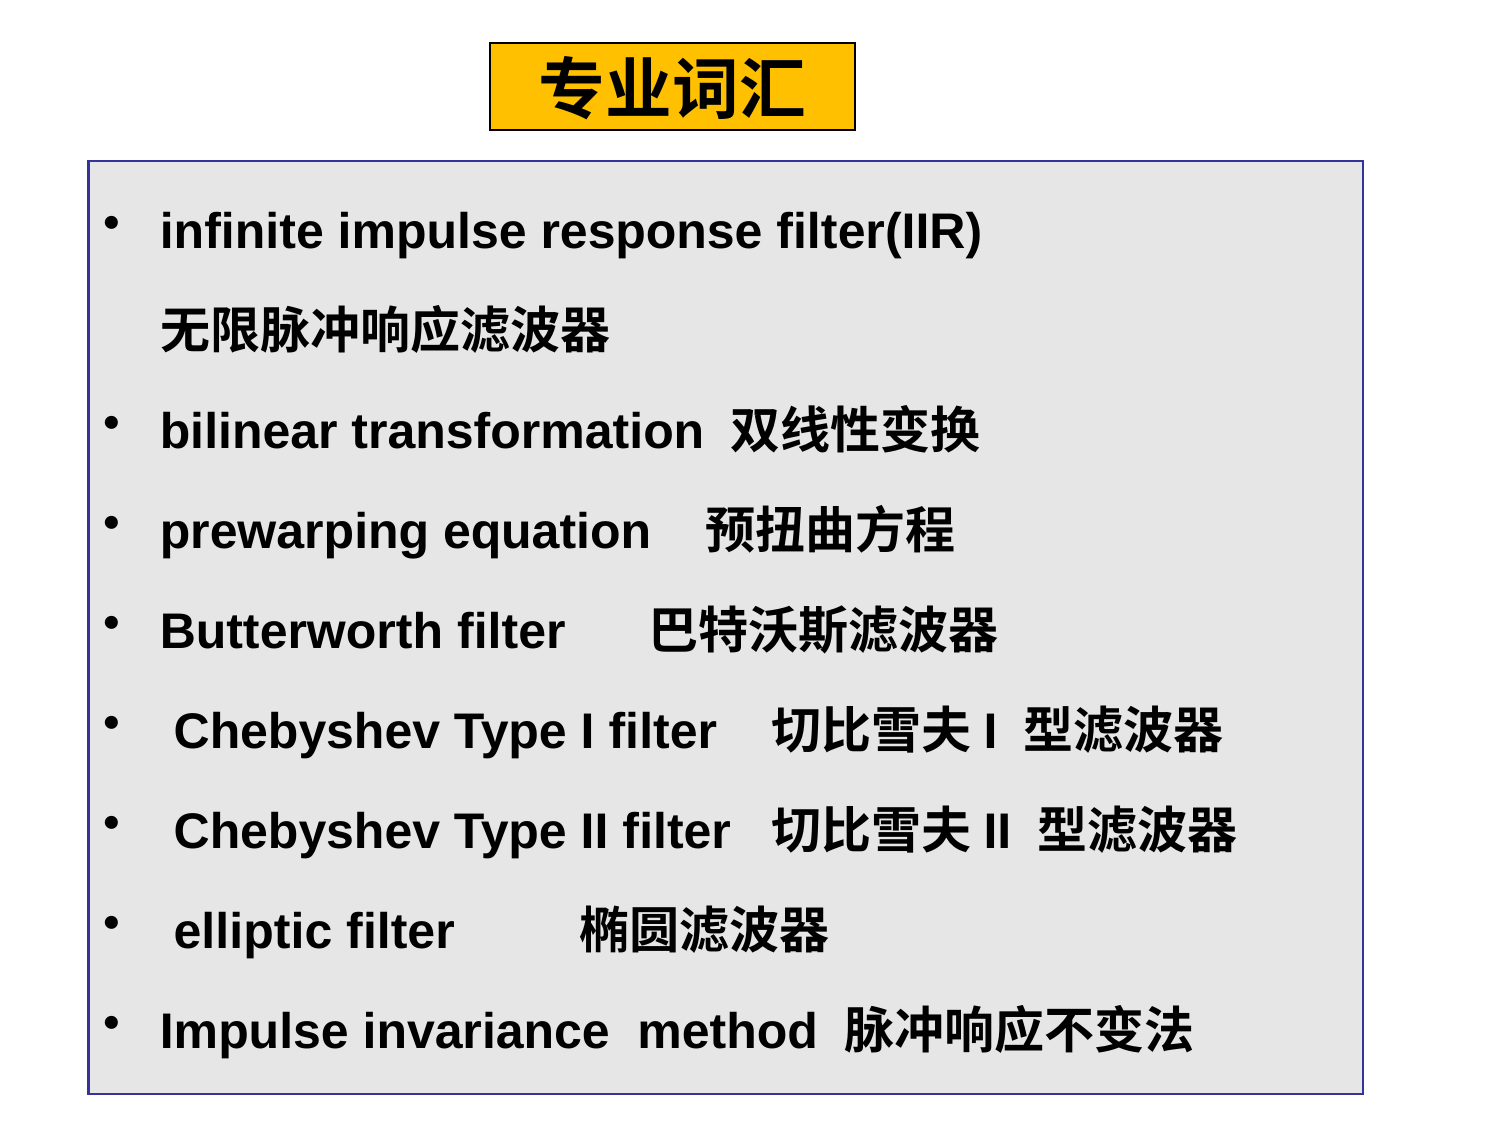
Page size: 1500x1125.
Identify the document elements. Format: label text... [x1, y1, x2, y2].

list infinite impulse response filter(IIR) 无限脉冲响应滤波器 bilinear transformation 双线性变换 prewarping equation 预扭曲方程 Butterworth filter 巴特沃斯滤波器 Chebyshev Type I filter 切比雪夫I 型滤波器 Chebyshev Type II filter 切比雪夫II 型滤波器 elliptic filter 椭圆滤波器 Impulse invariance method 脉冲响应不变法 [87, 160, 1364, 1095]
title 专业词汇 [489, 42, 856, 131]
